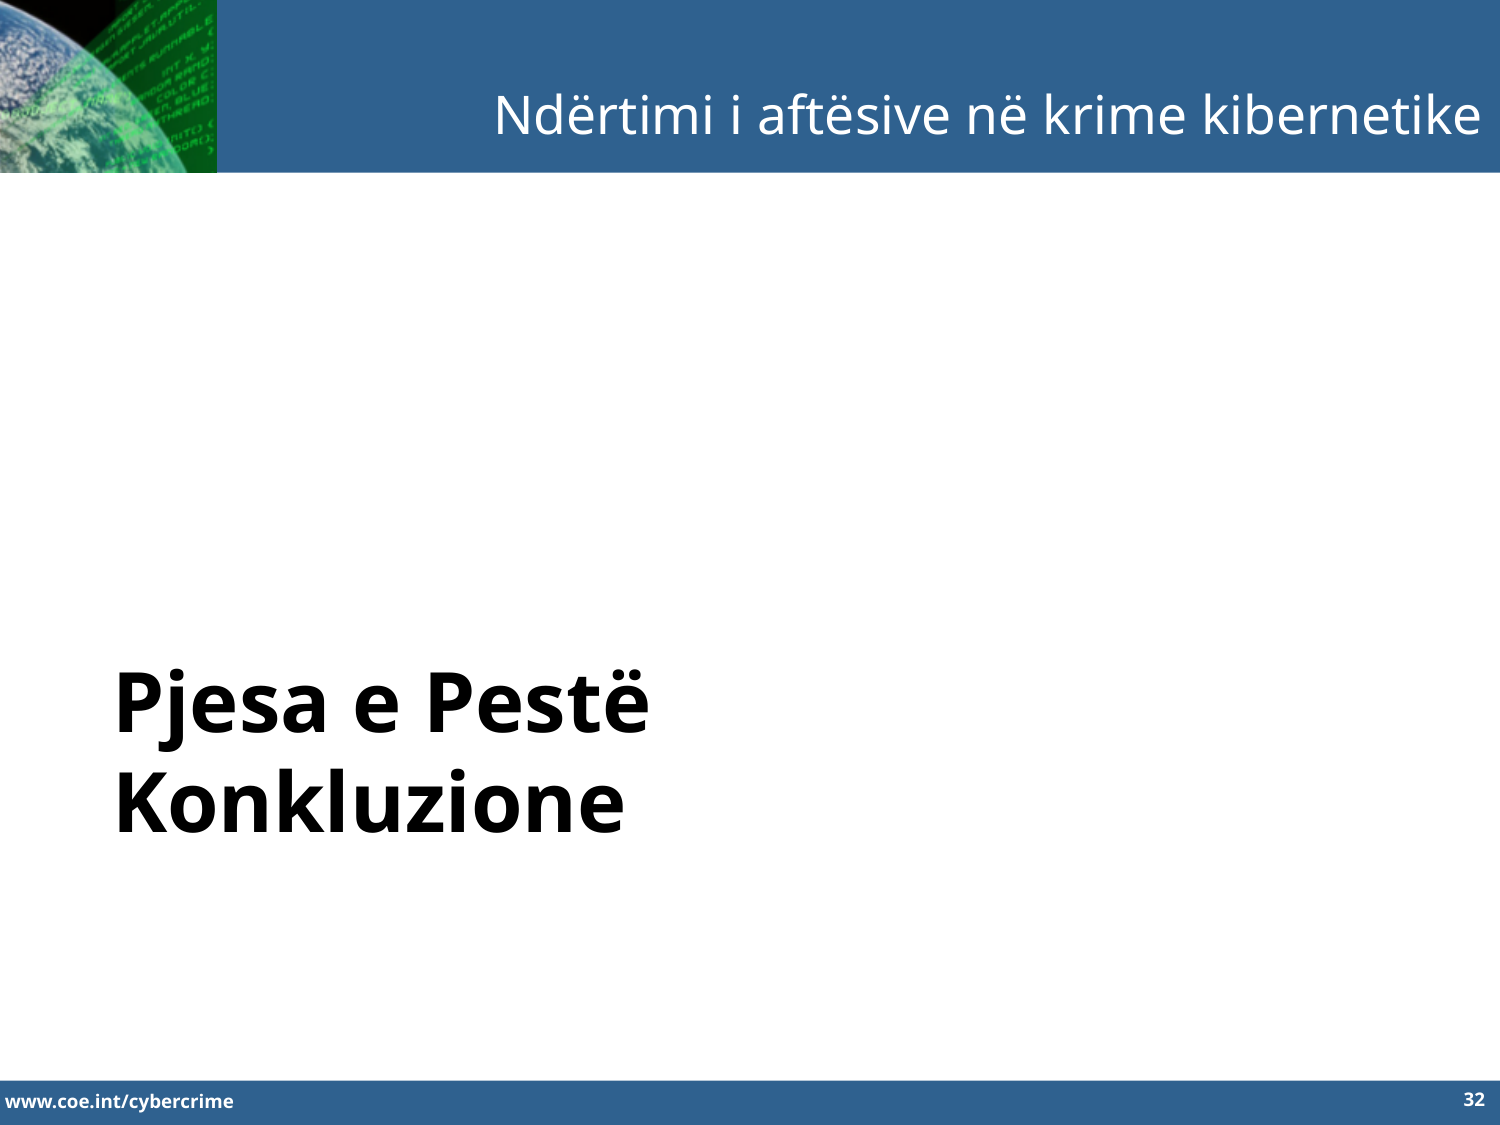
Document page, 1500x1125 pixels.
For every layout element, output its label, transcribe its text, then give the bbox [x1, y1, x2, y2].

slide_number 32 [1162, 1080, 1500, 1125]
list Ndërtimi i aftësive në krime kibernetike [461, 0, 1500, 170]
text_box Pjesa e Pestë Konkluzione [97, 641, 848, 857]
picture [0, 0, 217, 173]
